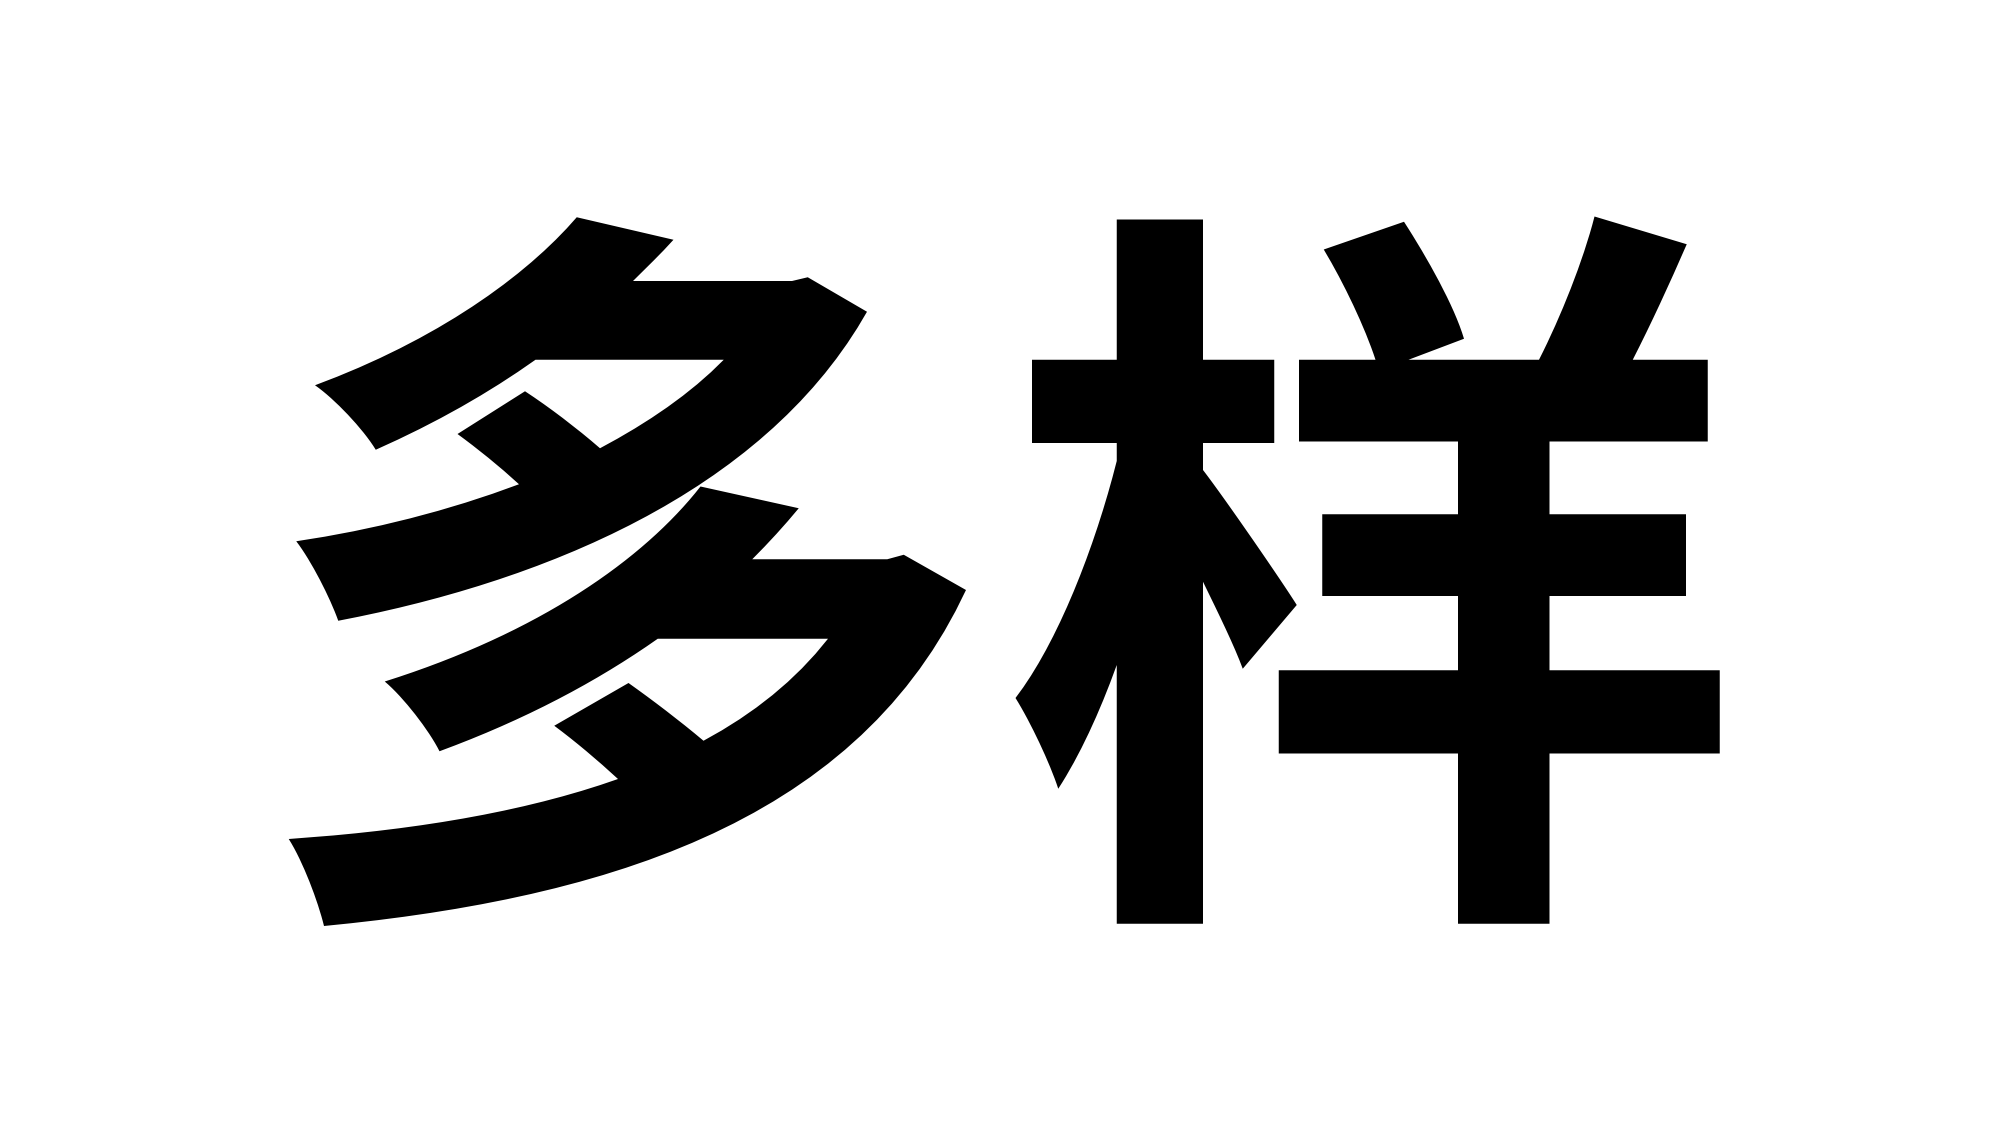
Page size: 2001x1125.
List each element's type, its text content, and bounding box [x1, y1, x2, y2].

text_box 多样 [234, 100, 1766, 1016]
